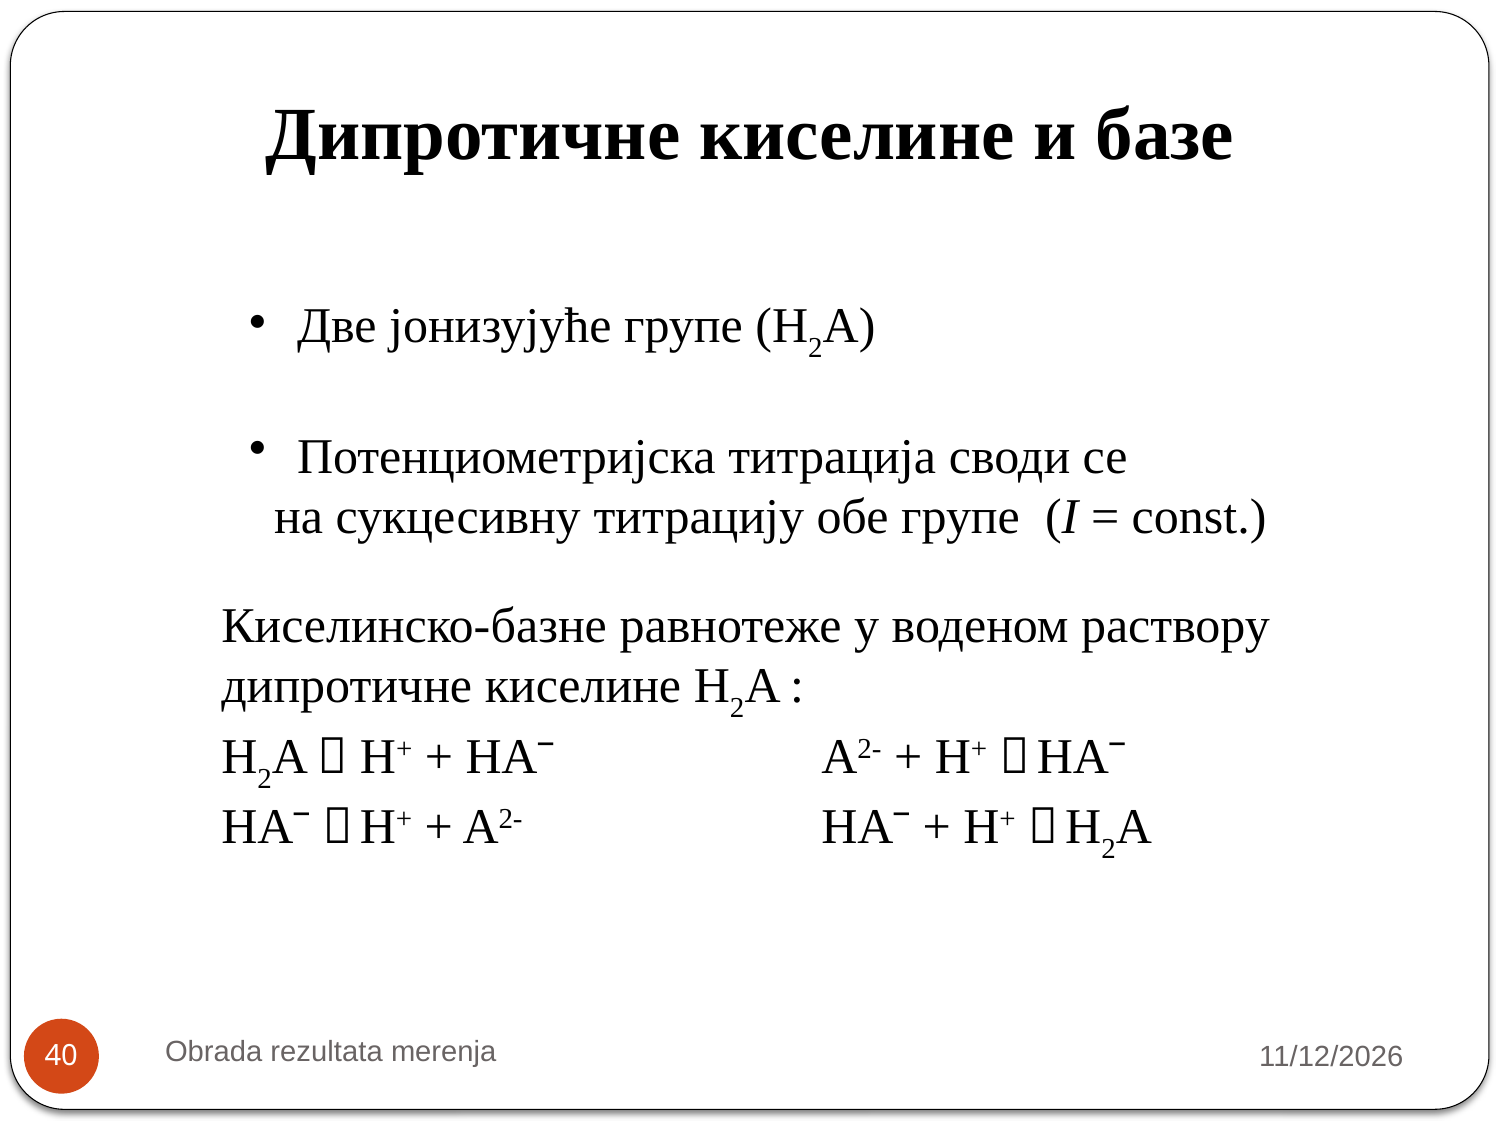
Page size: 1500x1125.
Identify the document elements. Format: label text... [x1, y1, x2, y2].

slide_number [1012, 1015, 1419, 1094]
footer Obrada rezultata merenja [150, 1012, 800, 1088]
text_box Дипротичне киселине и базе [74, 62, 1425, 288]
text_box Две јонизујуће групе (H2A) Потенциометријска титрација своди се на сукцесивну титрацију обе групе (I = const.) [234, 285, 1282, 551]
slide_number 40 [23, 1018, 99, 1094]
text_box Киселинско-базне равнотеже у воденом раствору дипротичне киселине H2A : H2A  H+ + HAˉ A2- + H+  HAˉ HAˉ  H+ + A2- HAˉ + H+  H2A [206, 585, 1316, 933]
